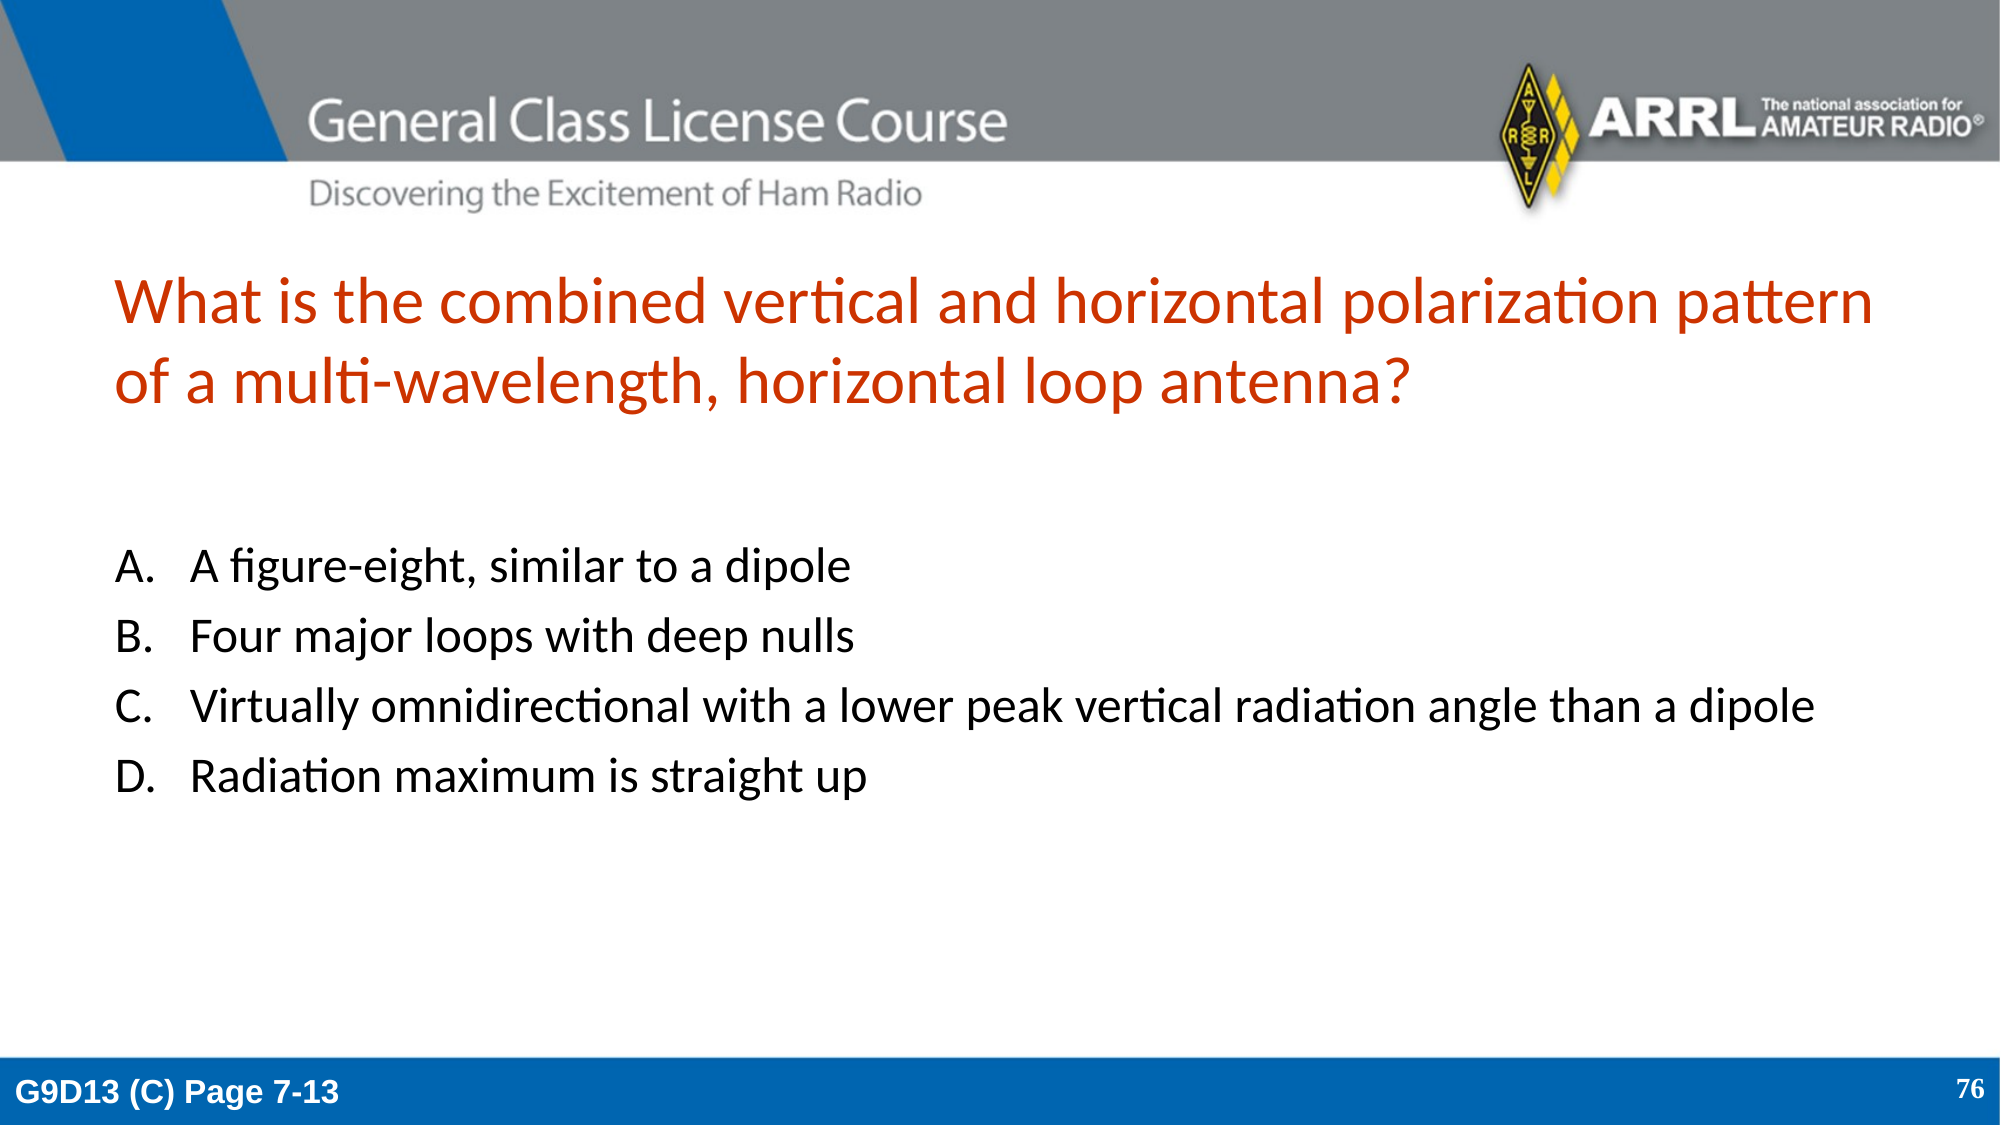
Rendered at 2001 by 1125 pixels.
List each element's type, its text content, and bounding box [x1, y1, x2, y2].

list A figure-eight, similar to a dipole Four major loops with deep nulls Virtually omnidirectional with a lower peak vertical radiation angle than a dipole Radiation maximum is straight up [99, 525, 1900, 1005]
picture [0, 0, 2001, 1125]
text_box G9D13 (C) Page 7-13 [0, 1062, 1313, 1118]
text_box 76 [1875, 1062, 2000, 1113]
title What is the combined vertical and horizontal polarization pattern of a multi-wavelength, horizontal loop antenna? [99, 249, 1900, 468]
